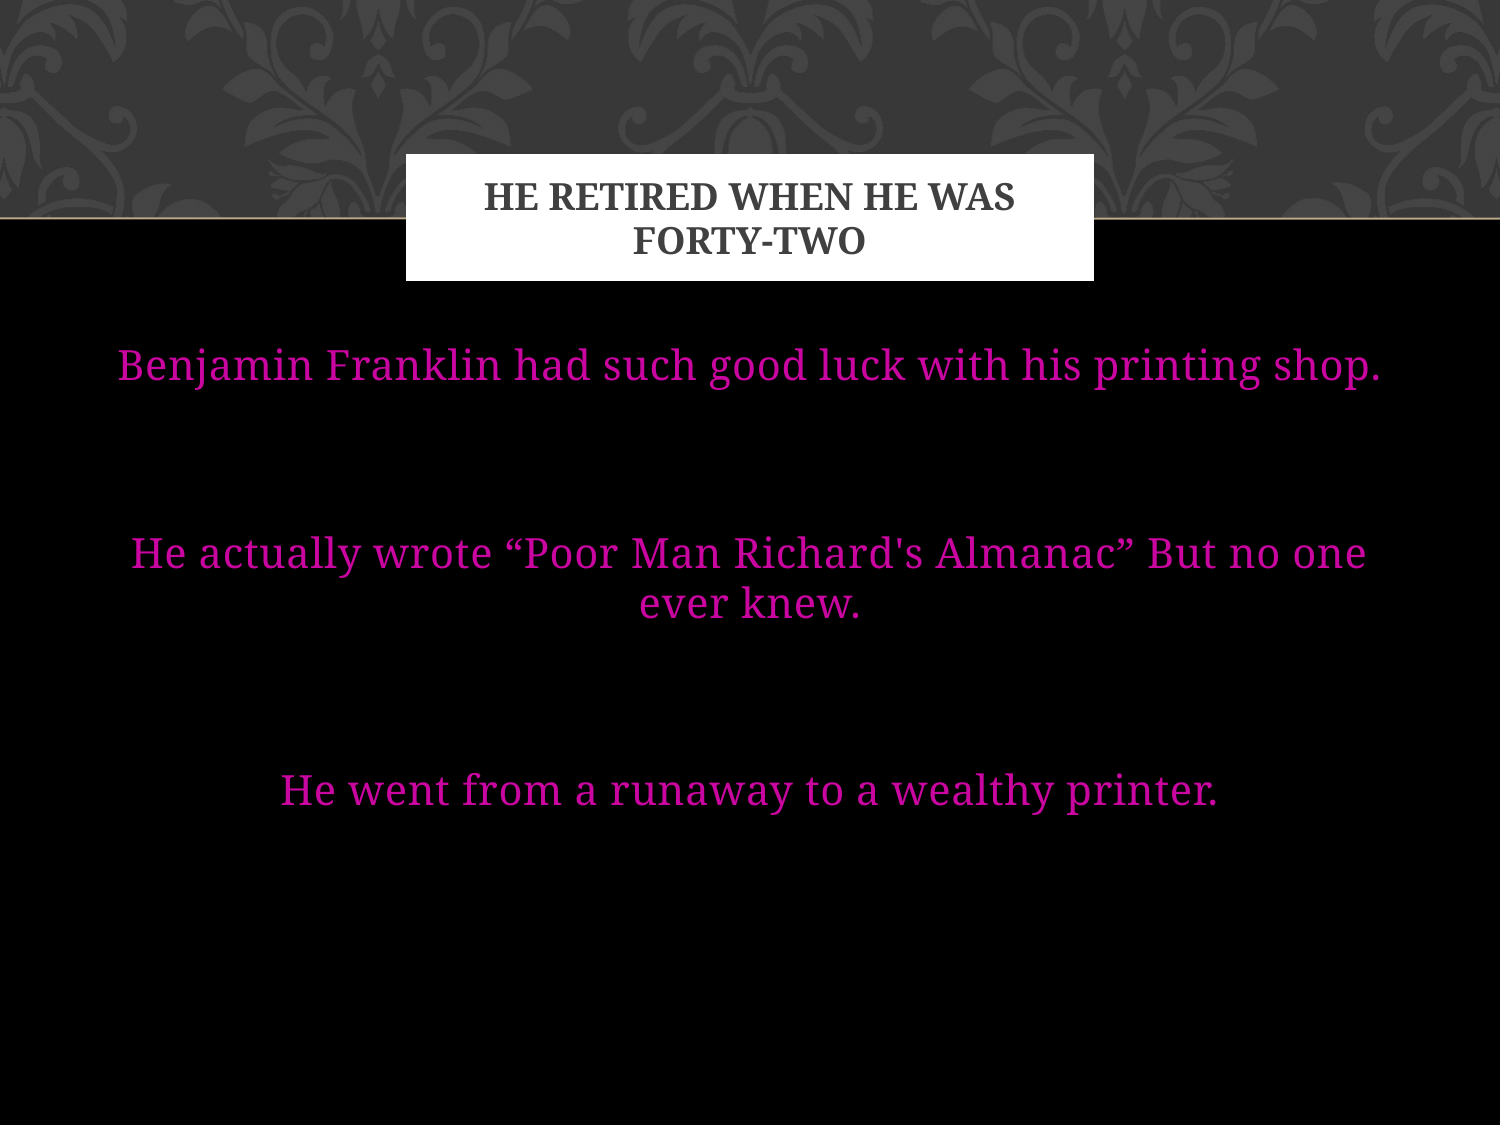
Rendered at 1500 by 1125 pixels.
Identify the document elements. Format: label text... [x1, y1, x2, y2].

title He retired when he was forty-two [406, 154, 1094, 281]
list Benjamin Franklin had such good luck with his printing shop. He actually wrote “Poor Man Richard's Almanac” But no one ever knew. He went from a runaway to a wealthy printer. [75, 331, 1425, 1000]
